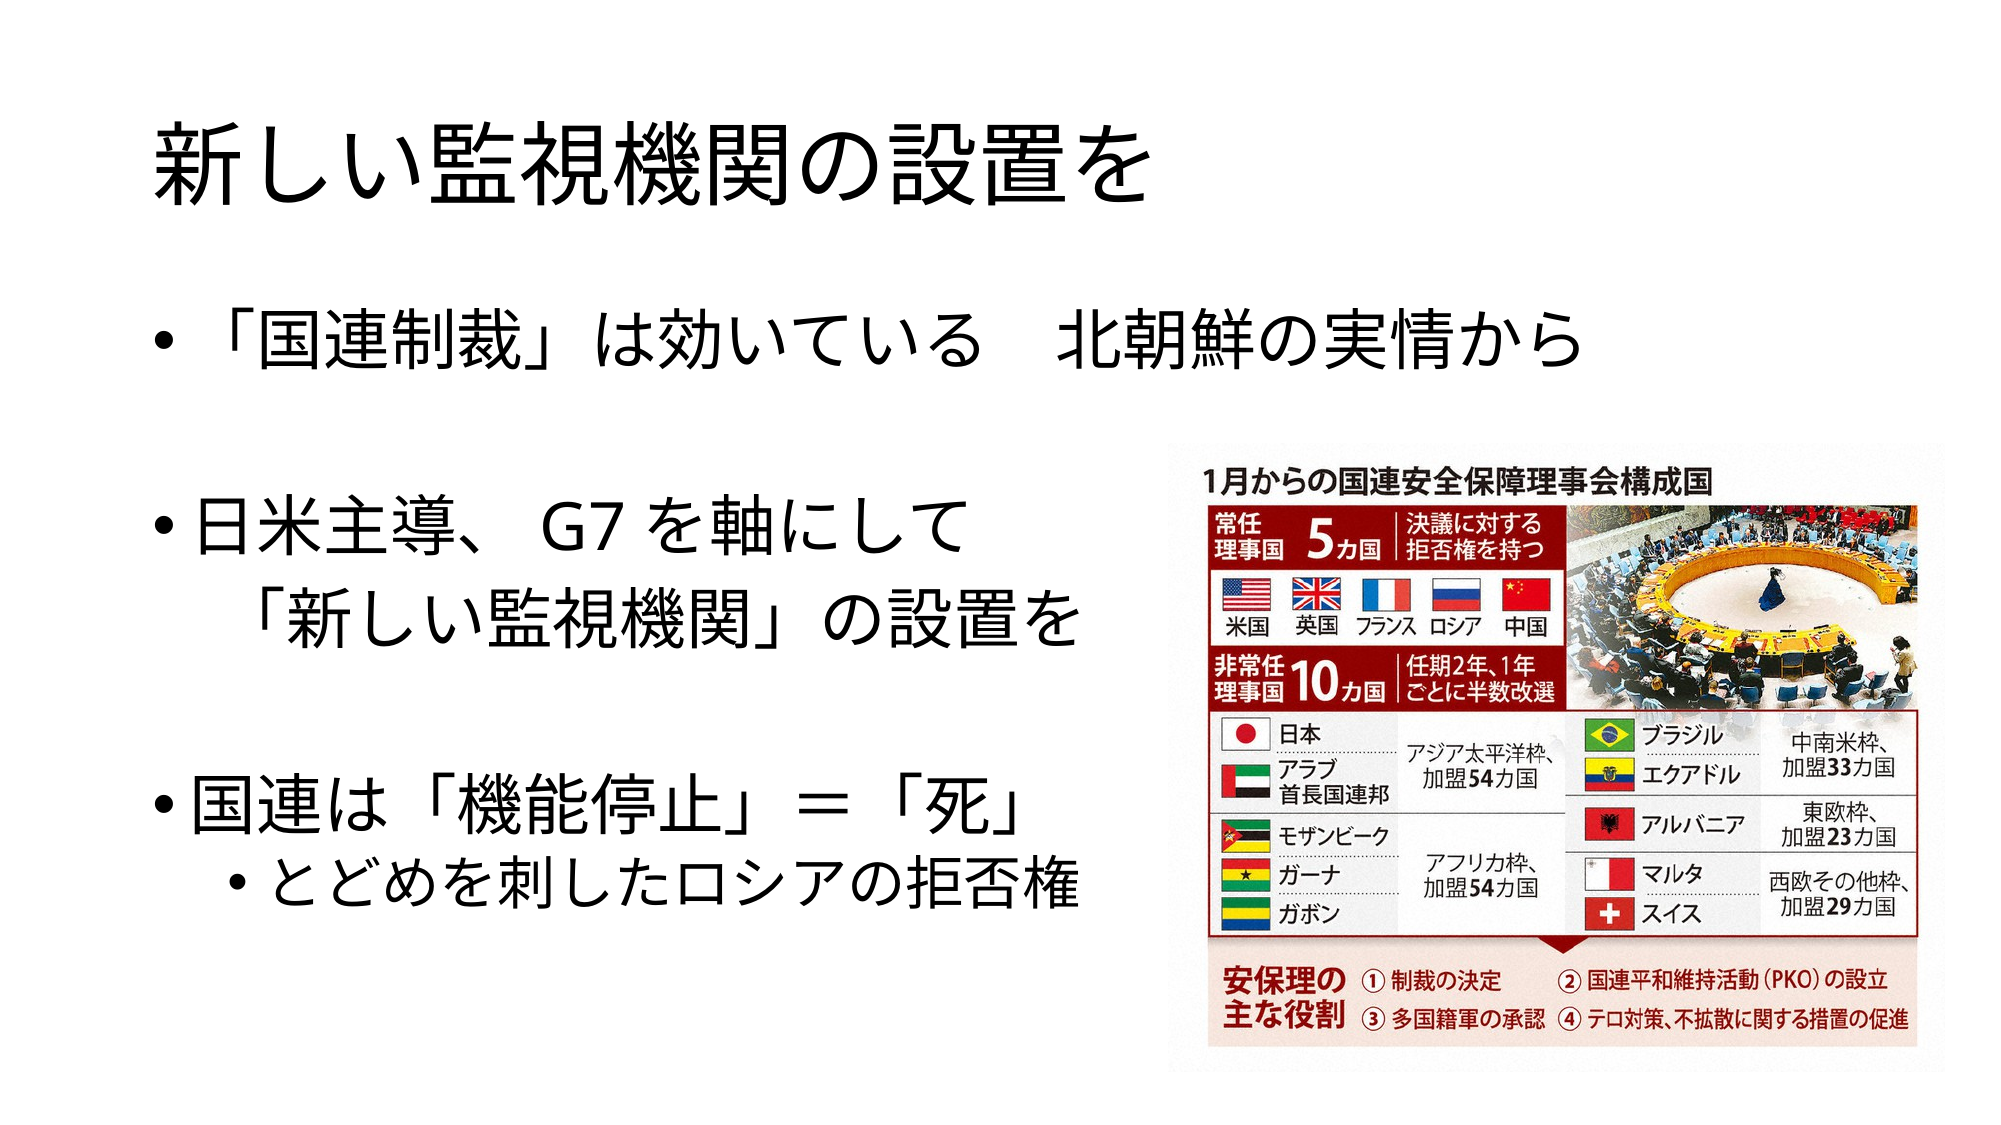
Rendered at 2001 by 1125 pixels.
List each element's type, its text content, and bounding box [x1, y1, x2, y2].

list 「国連制裁」は効いている 北朝鮮の実情から 日米主導、G7を軸にして 「新しい監視機関」の設置を 国連は「機能停止」＝「死」 とどめを刺したロシアの拒否権 [137, 299, 1863, 1014]
picture [1167, 442, 1946, 1072]
title 新しい監視機関の設置を [137, 59, 1863, 278]
